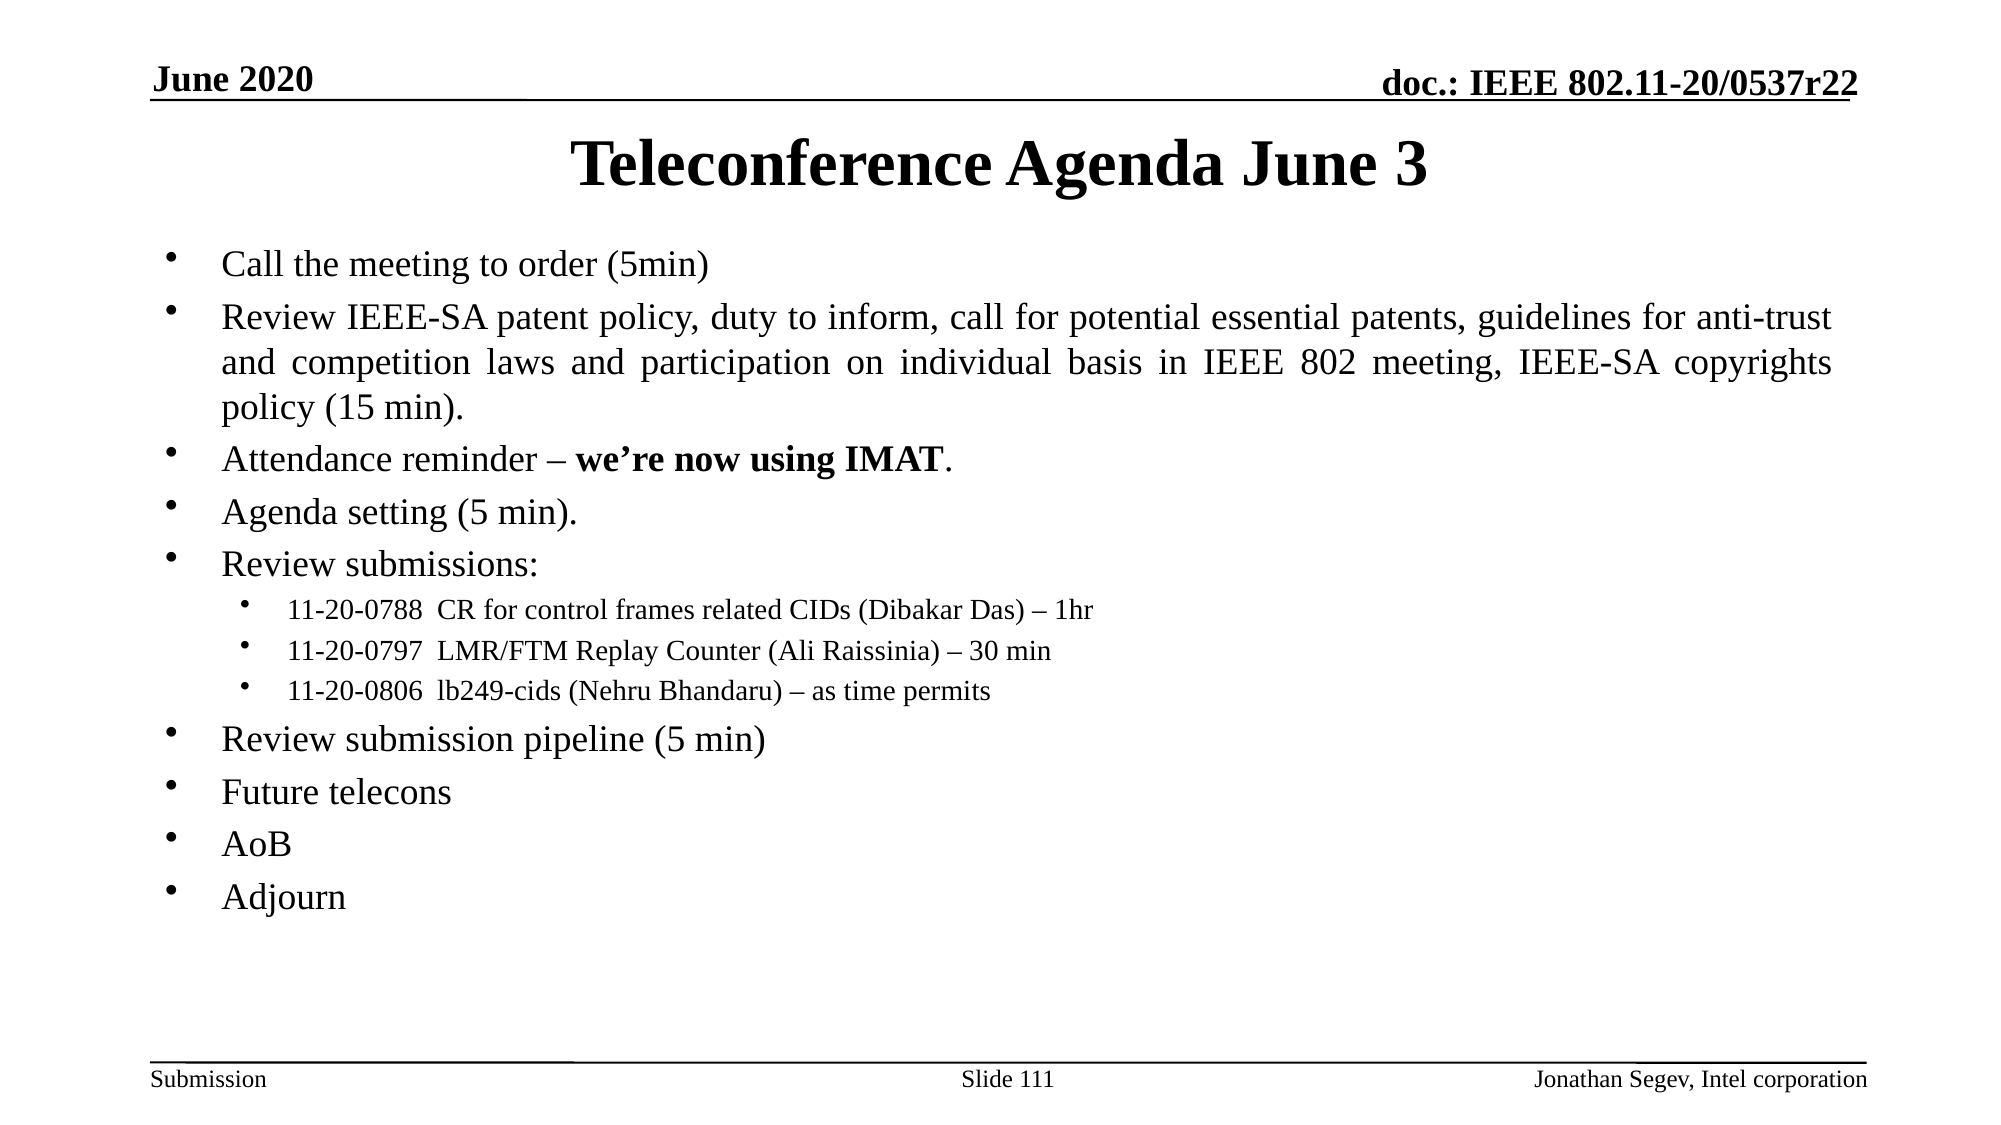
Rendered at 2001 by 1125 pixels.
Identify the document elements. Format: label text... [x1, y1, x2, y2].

list Call the meeting to order (5min) Review IEEE-SA patent policy, duty to inform, call for potential essential patents, guidelines for anti-trust and competition laws and participation on individual basis in IEEE 802 meeting, IEEE-SA copyrights policy (15 min). Attendance reminder – we’re now using IMAT. Agenda setting (5 min). Review submissions: 11-20-0788 CR for control frames related CIDs (Dibakar Das) – 1hr 11-20-0797 LMR/FTM Replay Counter (Ali Raissinia) – 30 min 11-20-0806 lb249-cids (Nehru Bhandaru) – as time permits Review submission pipeline (5 min) Future telecons AoB Adjourn [149, 231, 1850, 1000]
footer Jonathan Segev, Intel corporation [1171, 1061, 1869, 1093]
slide_number Slide 111 [950, 1061, 1067, 1123]
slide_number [152, 54, 563, 100]
title Teleconference Agenda June 3 [149, 112, 1850, 205]
